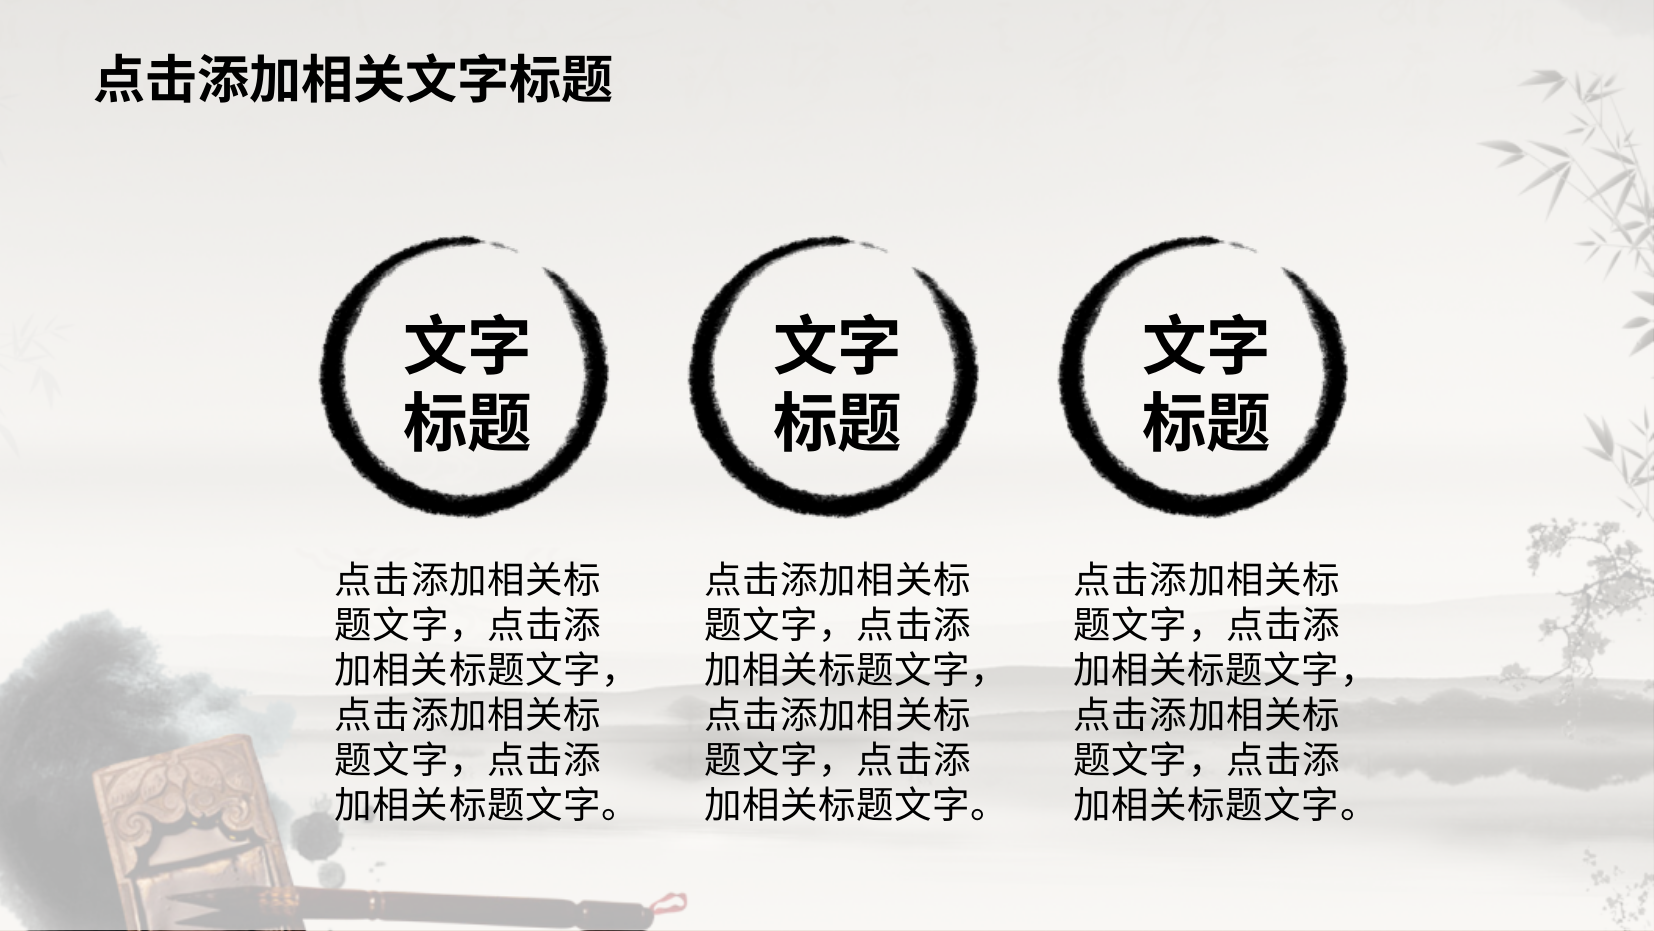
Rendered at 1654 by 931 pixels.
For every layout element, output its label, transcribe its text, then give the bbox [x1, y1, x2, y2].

text_box 点击添加相关标题文字，点击添加相关标题文字，点击添加相关标题文字，点击添加相关标题文字。 [1073, 555, 1341, 826]
text_box 点击添加相关标题文字，点击添加相关标题文字，点击添加相关标题文字，点击添加相关标题文字。 [334, 555, 602, 826]
text_box 点击添加相关标题文字，点击添加相关标题文字，点击添加相关标题文字，点击添加相关标题文字。 [704, 555, 971, 826]
text_box 点击添加相关文字标题 [81, 40, 749, 115]
picture [283, 214, 1392, 542]
